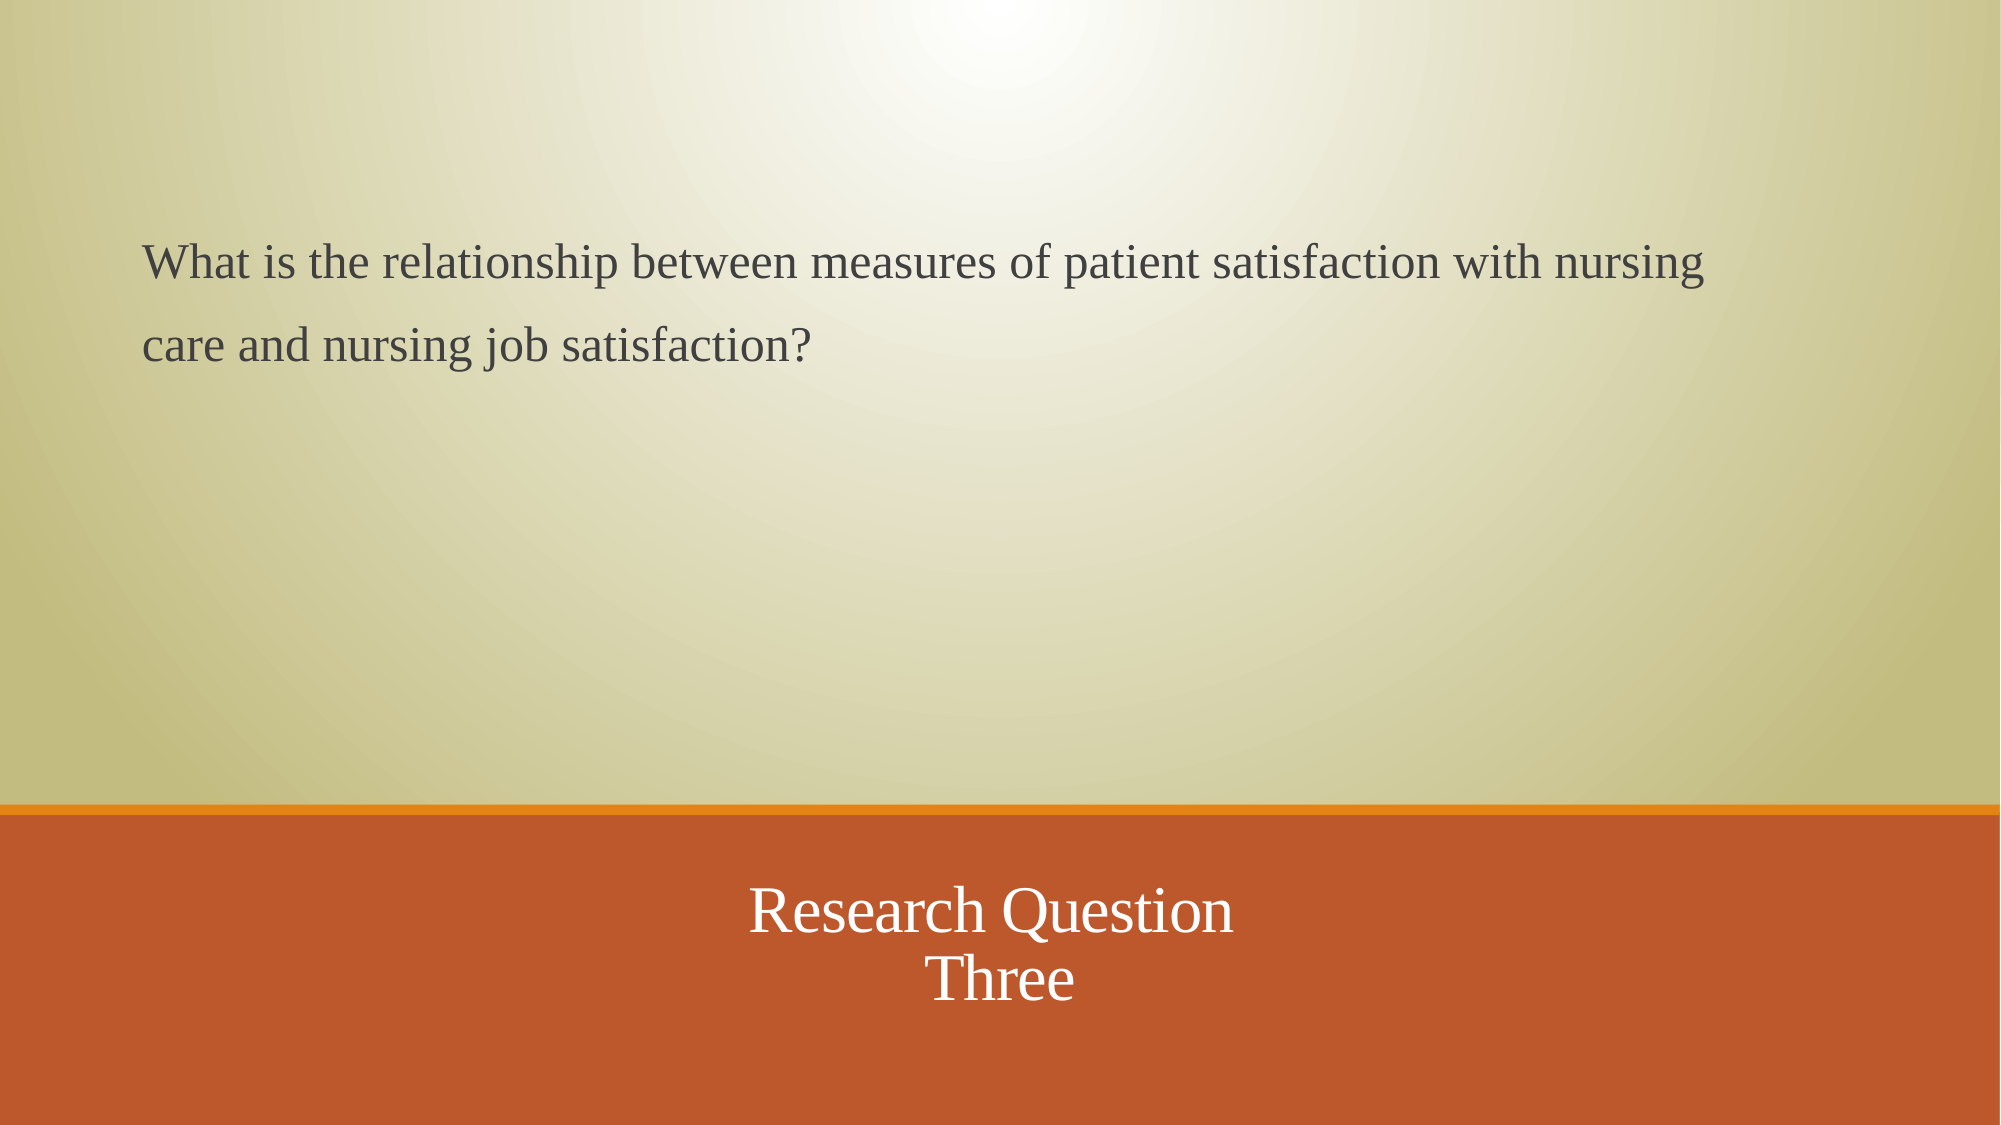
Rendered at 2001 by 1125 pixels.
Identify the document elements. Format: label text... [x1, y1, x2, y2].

text_box [0, 803, 2000, 816]
text_box [0, 816, 2000, 1125]
list What is the relationship between measures of patient satisfaction with nursing care and nursing job satisfaction? [141, 148, 1787, 718]
title Research Question Three [174, 861, 1825, 1031]
text_box [0, 0, 2000, 803]
